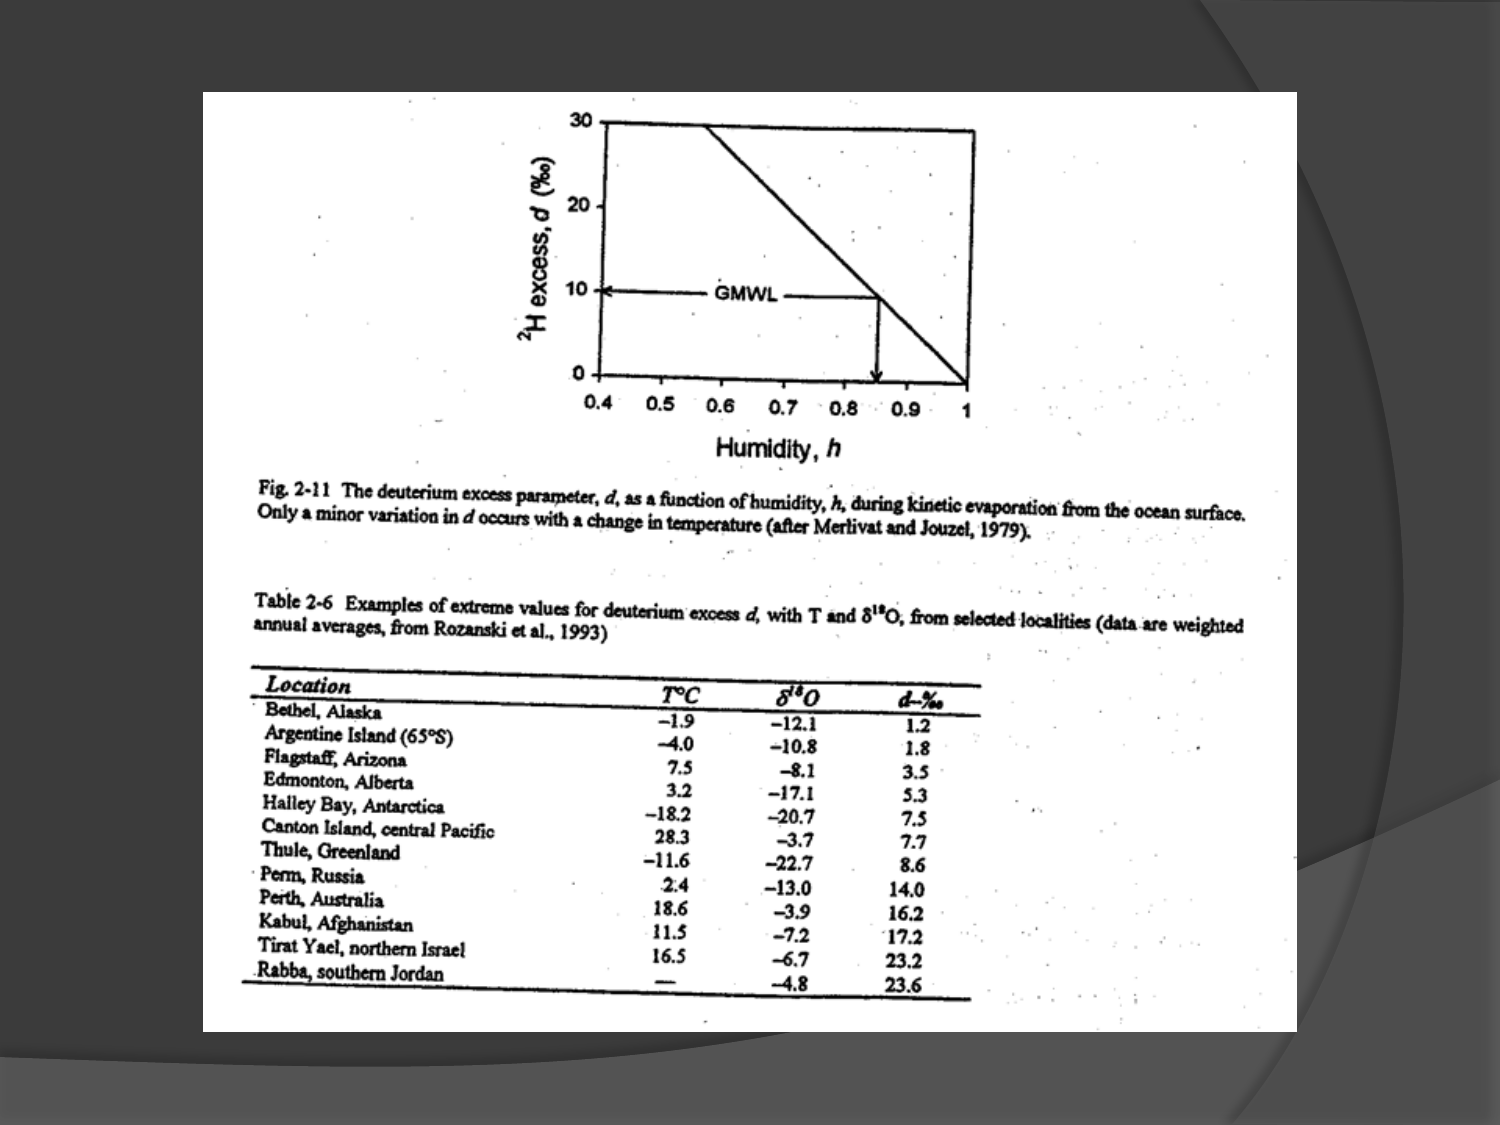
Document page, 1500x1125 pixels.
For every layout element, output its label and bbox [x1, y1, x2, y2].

picture [202, 92, 1298, 1033]
